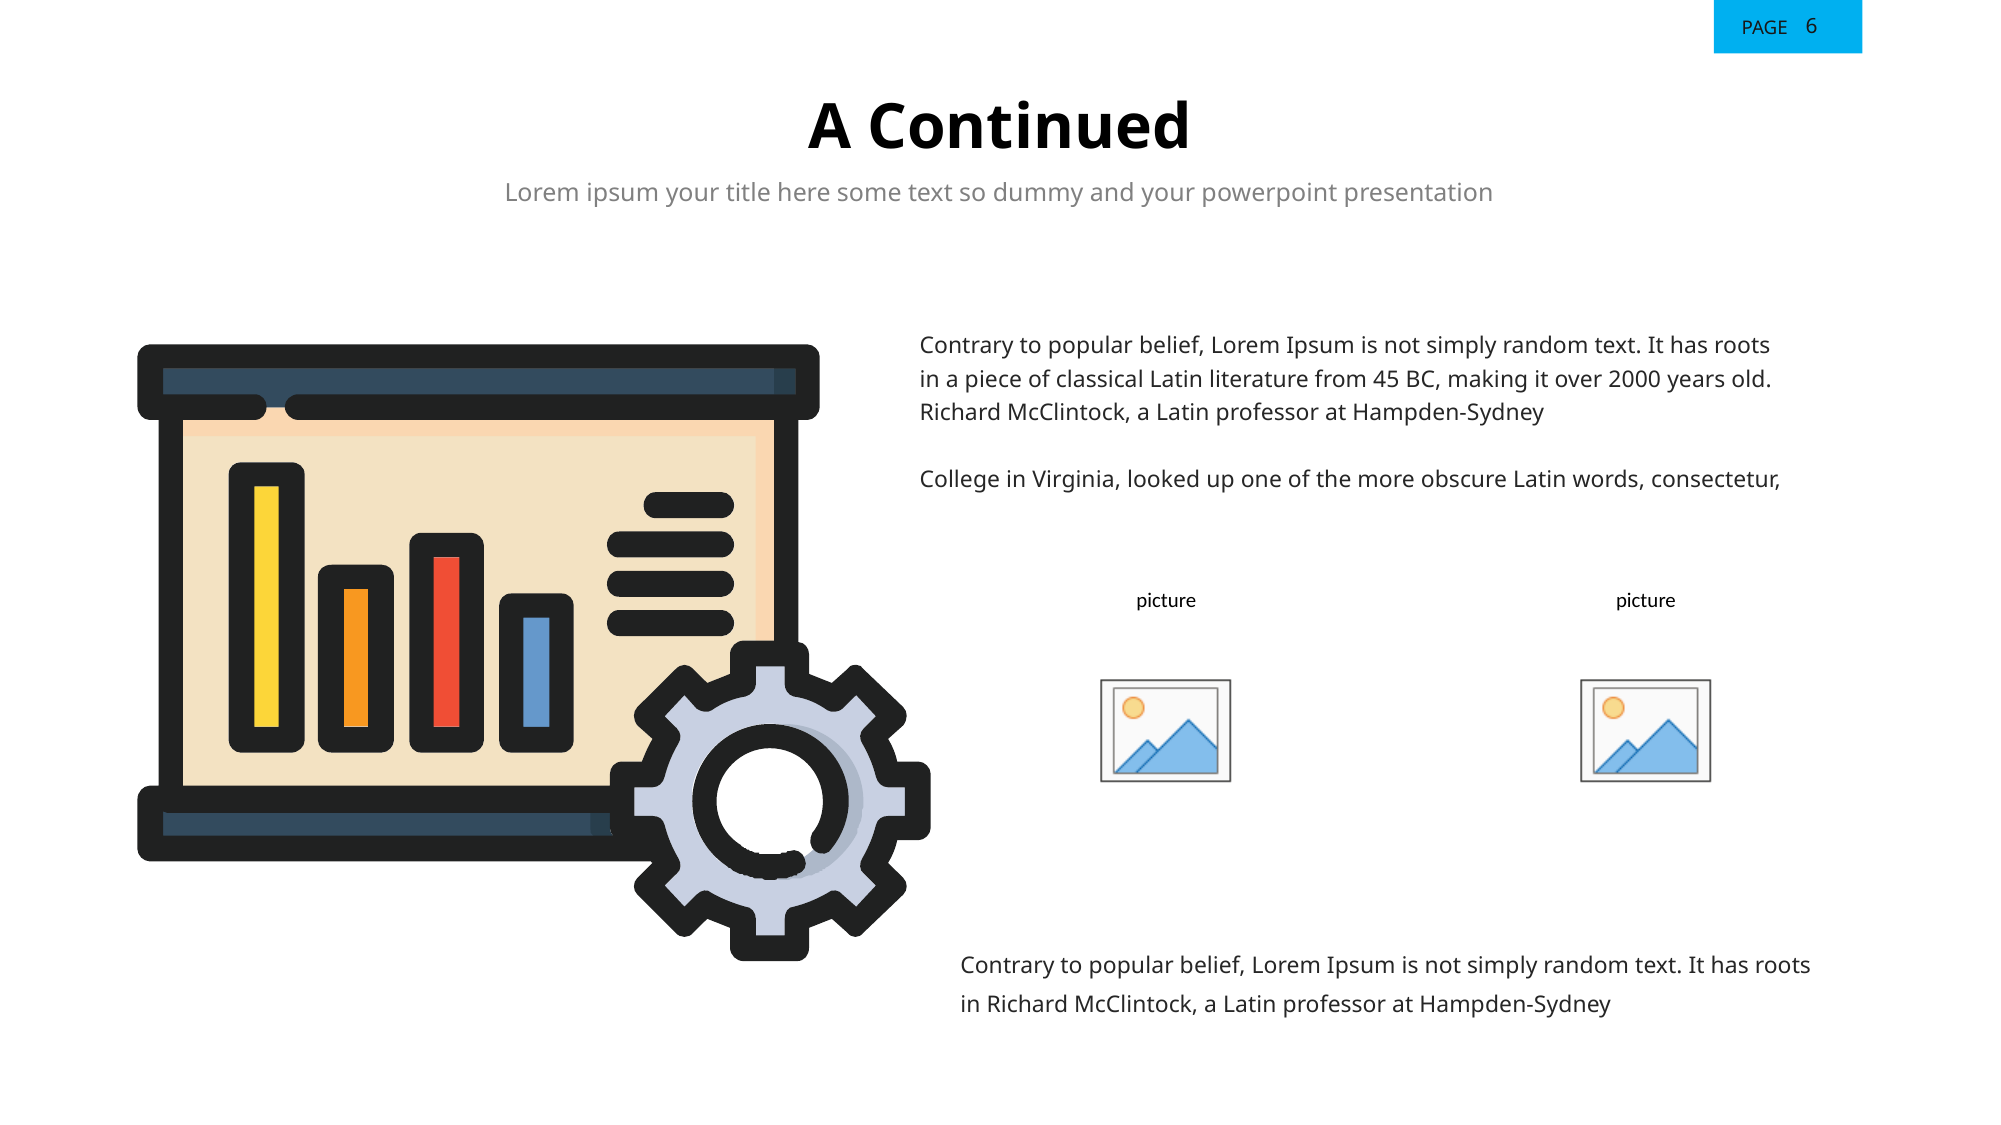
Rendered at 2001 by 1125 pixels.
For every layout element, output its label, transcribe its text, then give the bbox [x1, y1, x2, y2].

text_box Contrary to popular belief, Lorem Ipsum is not simply random text. It has roots in Richard McClintock, a Latin professor at Hampden-Sydney [945, 930, 1844, 1025]
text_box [137, 344, 931, 962]
picture [945, 578, 1388, 884]
text_box Contrary to popular belief, Lorem Ipsum is not simply random text. It has roots in a piece of classical Latin literature from 45 BC, making it over 2000 years old. Richard McClintock, a Latin professor at Hampden-Sydney College in Virginia, looked up one of the more obscure Latin words, consectetur, [904, 317, 1803, 500]
picture [1425, 578, 1867, 884]
title A Continued [137, 78, 1863, 179]
subtitle Lorem ipsum your title here some text so dummy and your powerpoint presentation [137, 179, 1863, 221]
slide_number 6 [1790, 10, 1867, 43]
